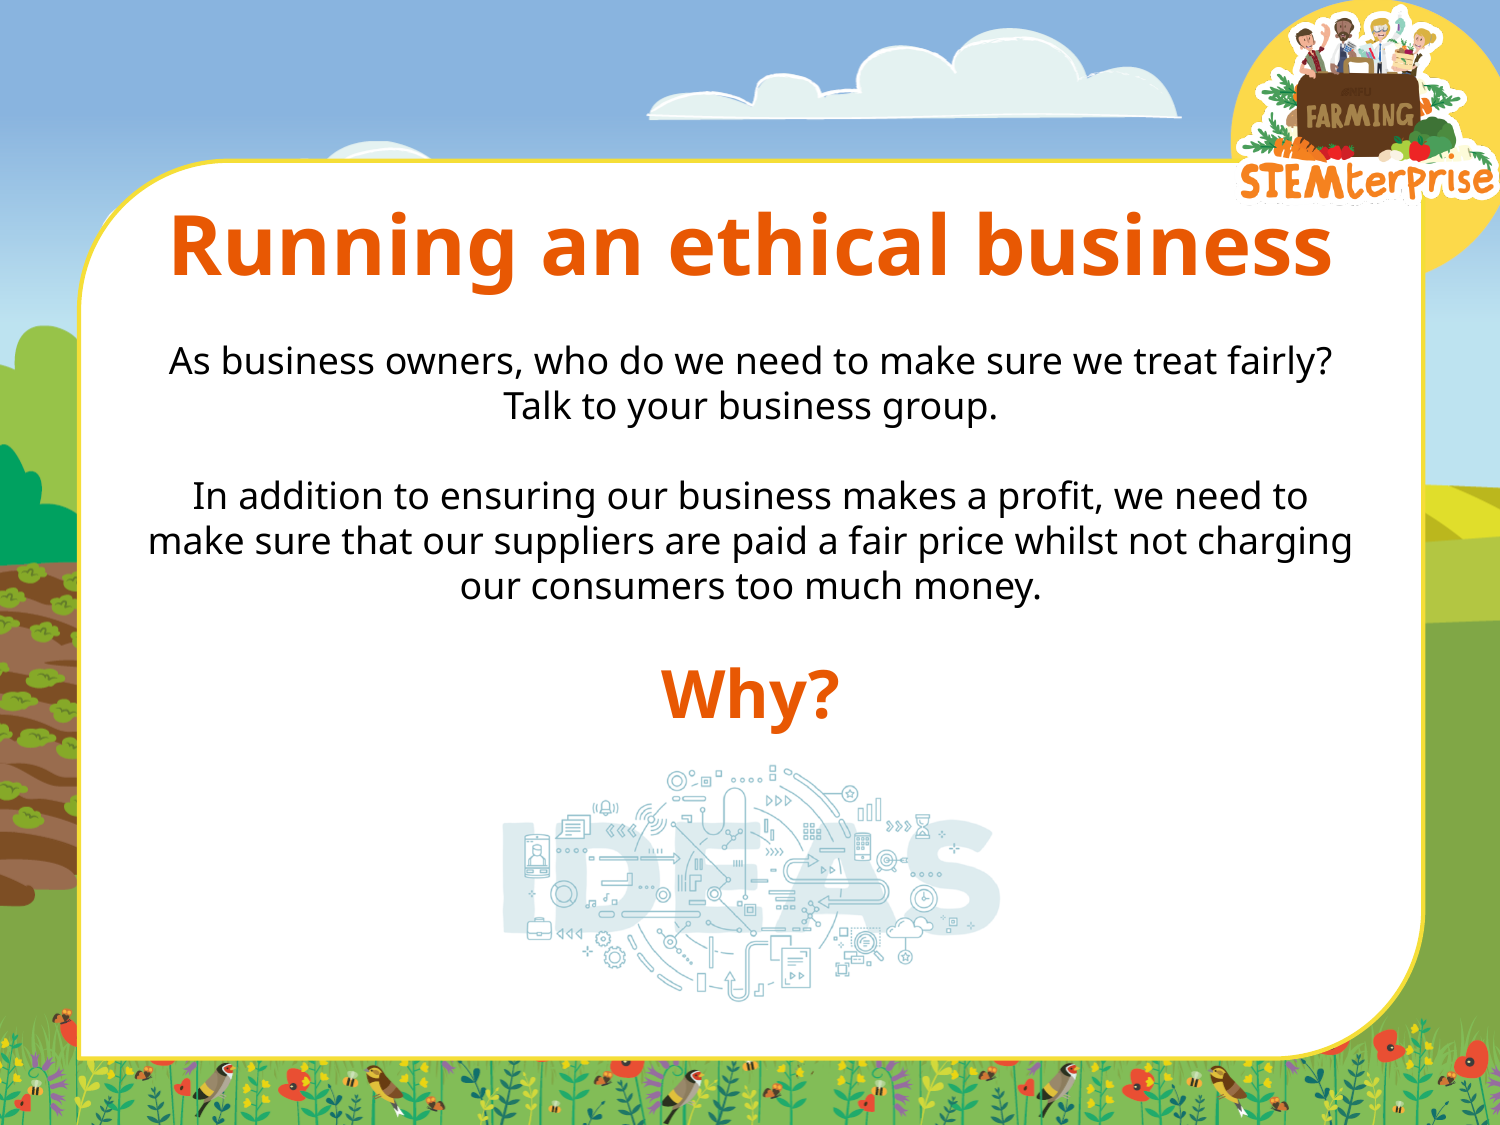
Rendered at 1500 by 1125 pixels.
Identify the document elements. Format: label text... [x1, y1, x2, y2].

text_box [76, 195, 1426, 1061]
text_box [144, 158, 1228, 184]
picture [0, 0, 1500, 1125]
text_box Running an ethical business As business owners, who do we need to make sure we treat fairly? Talk to your business group. In addition to ensuring our business makes a profit, we need to make sure that our suppliers are paid a fair price whilst not charging our consumers too much money. Why? [130, 184, 1372, 740]
